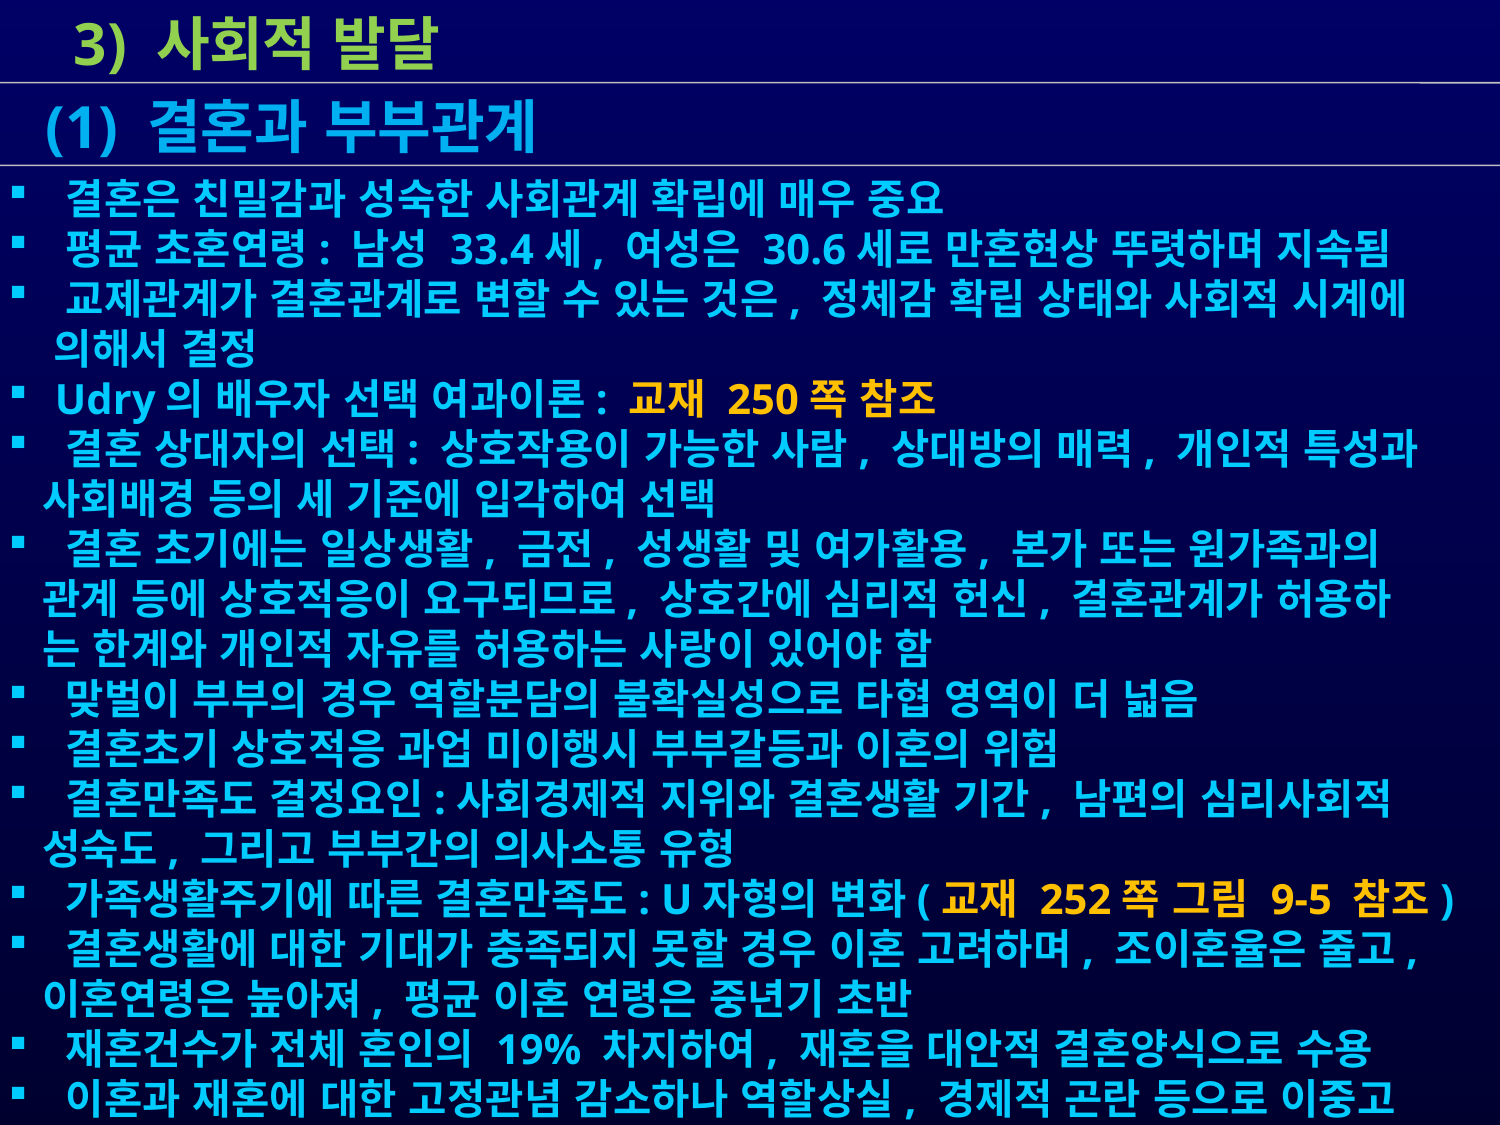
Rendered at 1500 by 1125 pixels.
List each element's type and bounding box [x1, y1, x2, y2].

text_box [0, 0, 1500, 1125]
